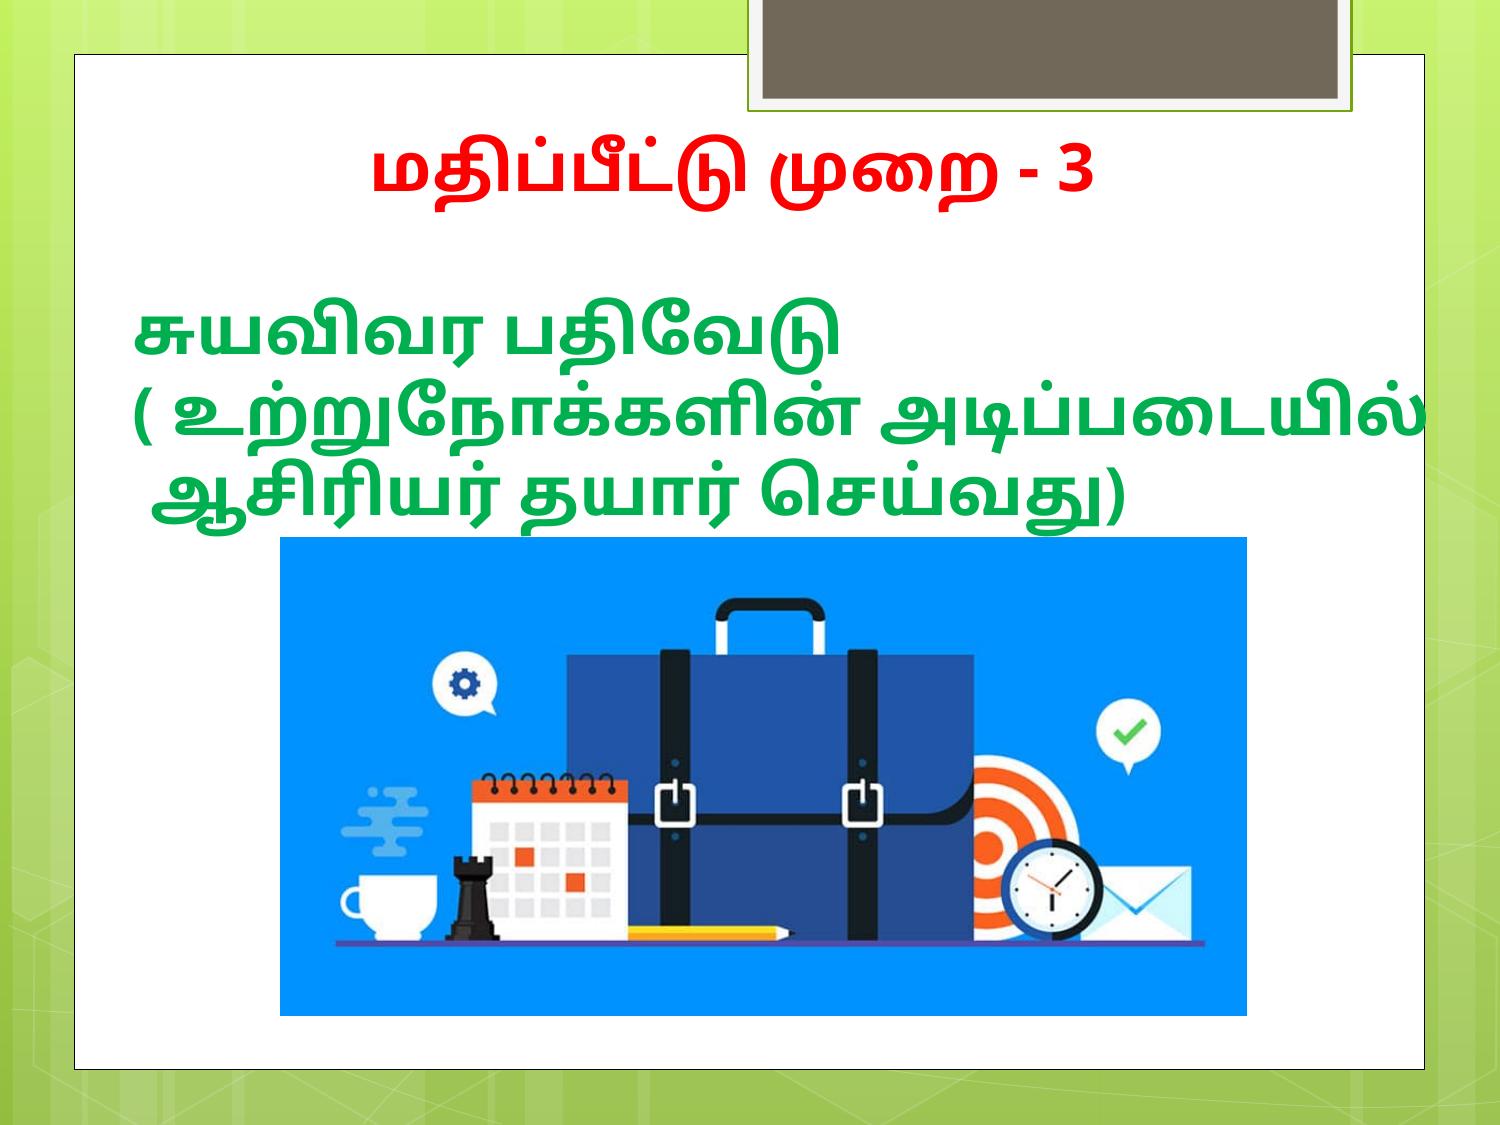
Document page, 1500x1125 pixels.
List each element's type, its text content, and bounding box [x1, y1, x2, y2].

list சுயவிவர பதிவேடு ( உற்றுநோக்களின் அடிப்படையில் ஆசிரியர் தயார் செய்வது) [99, 137, 1450, 513]
picture [280, 537, 1247, 1017]
title மதிப்பீட்டு முறை - 3 [75, 24, 1425, 213]
